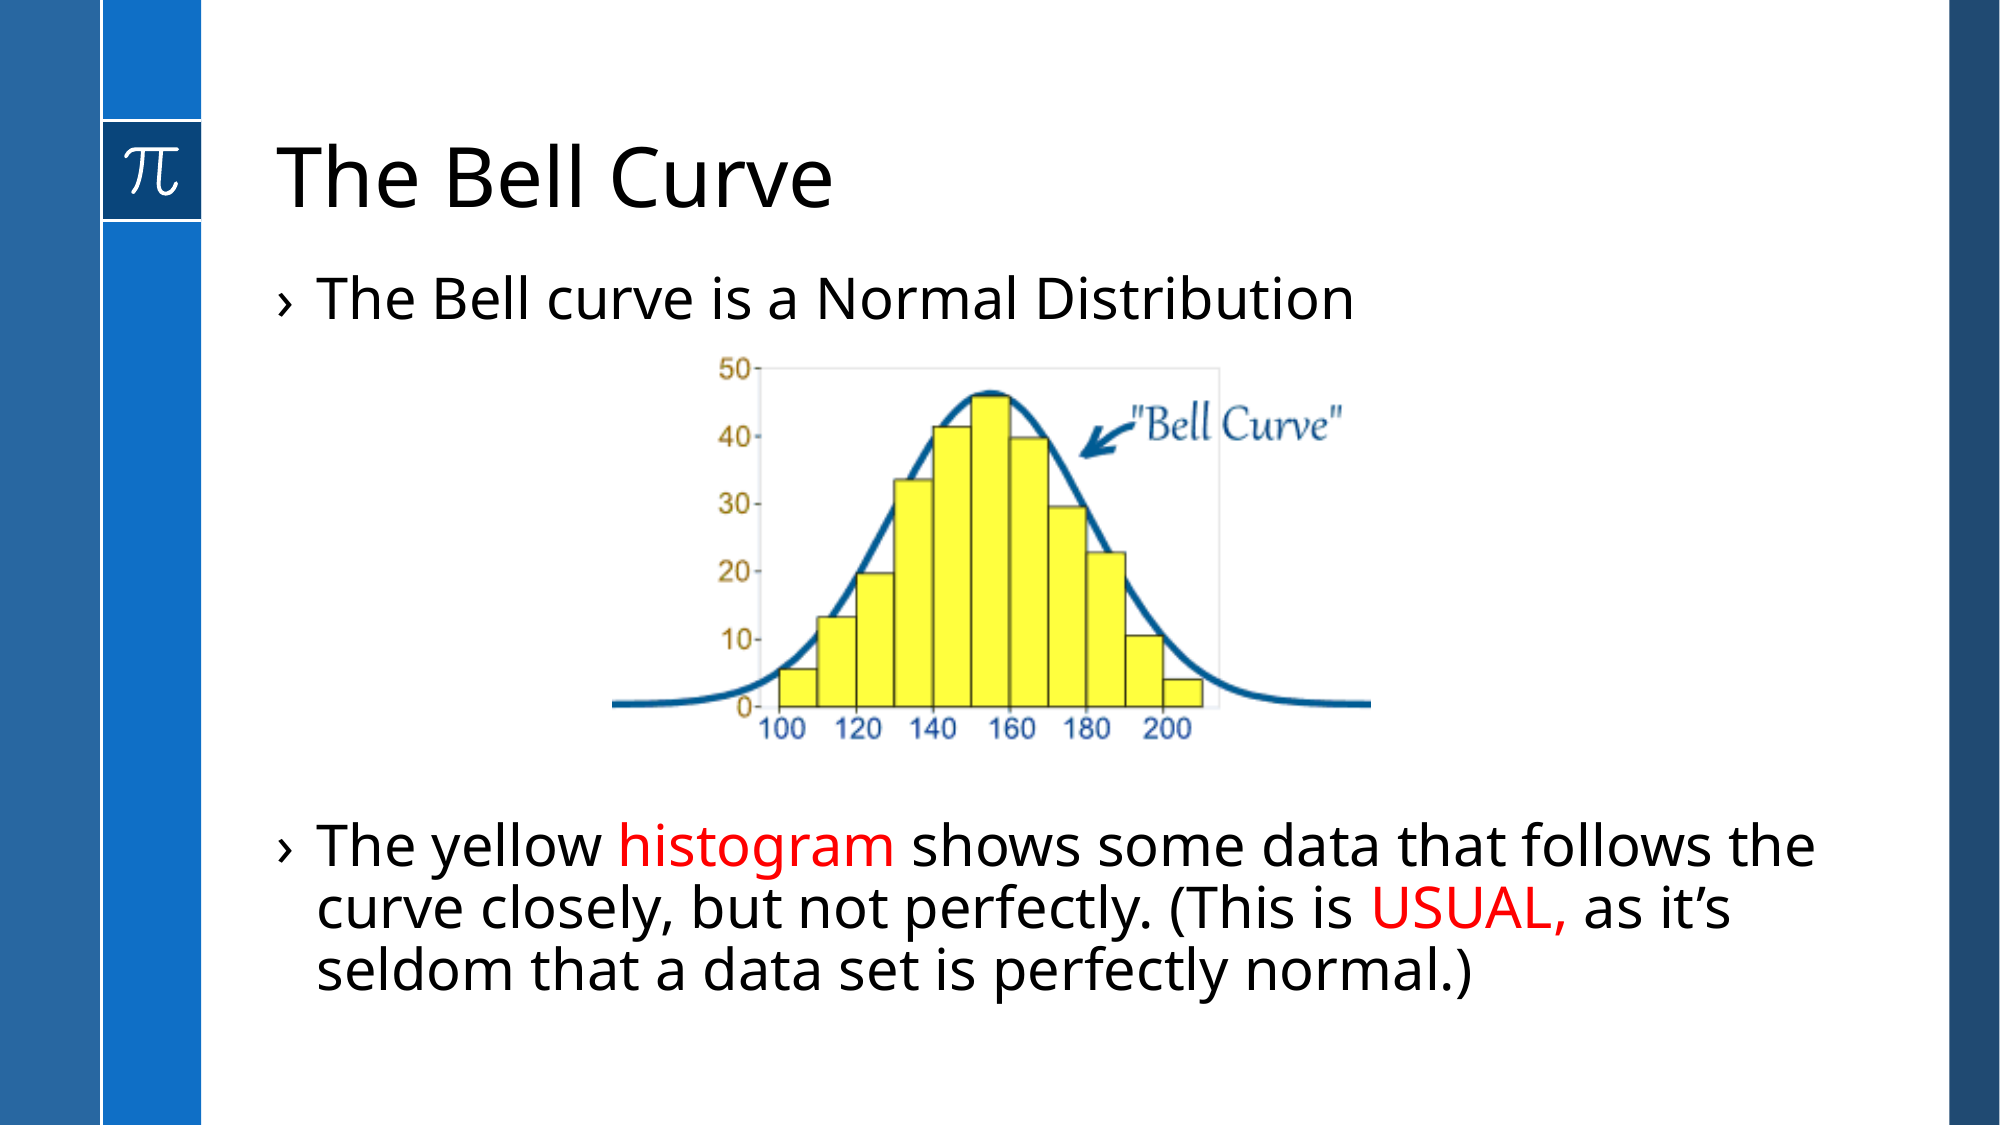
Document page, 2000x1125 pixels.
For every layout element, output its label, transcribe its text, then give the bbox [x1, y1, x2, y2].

list The Bell curve is a Normal Distribution The yellow histogram shows some data that follows the curve closely, but not perfectly. (This is USUAL, as it’s seldom that a data set is perfectly normal.) [261, 262, 1867, 1013]
title The Bell Curve [261, 29, 1867, 233]
picture [612, 349, 1371, 750]
